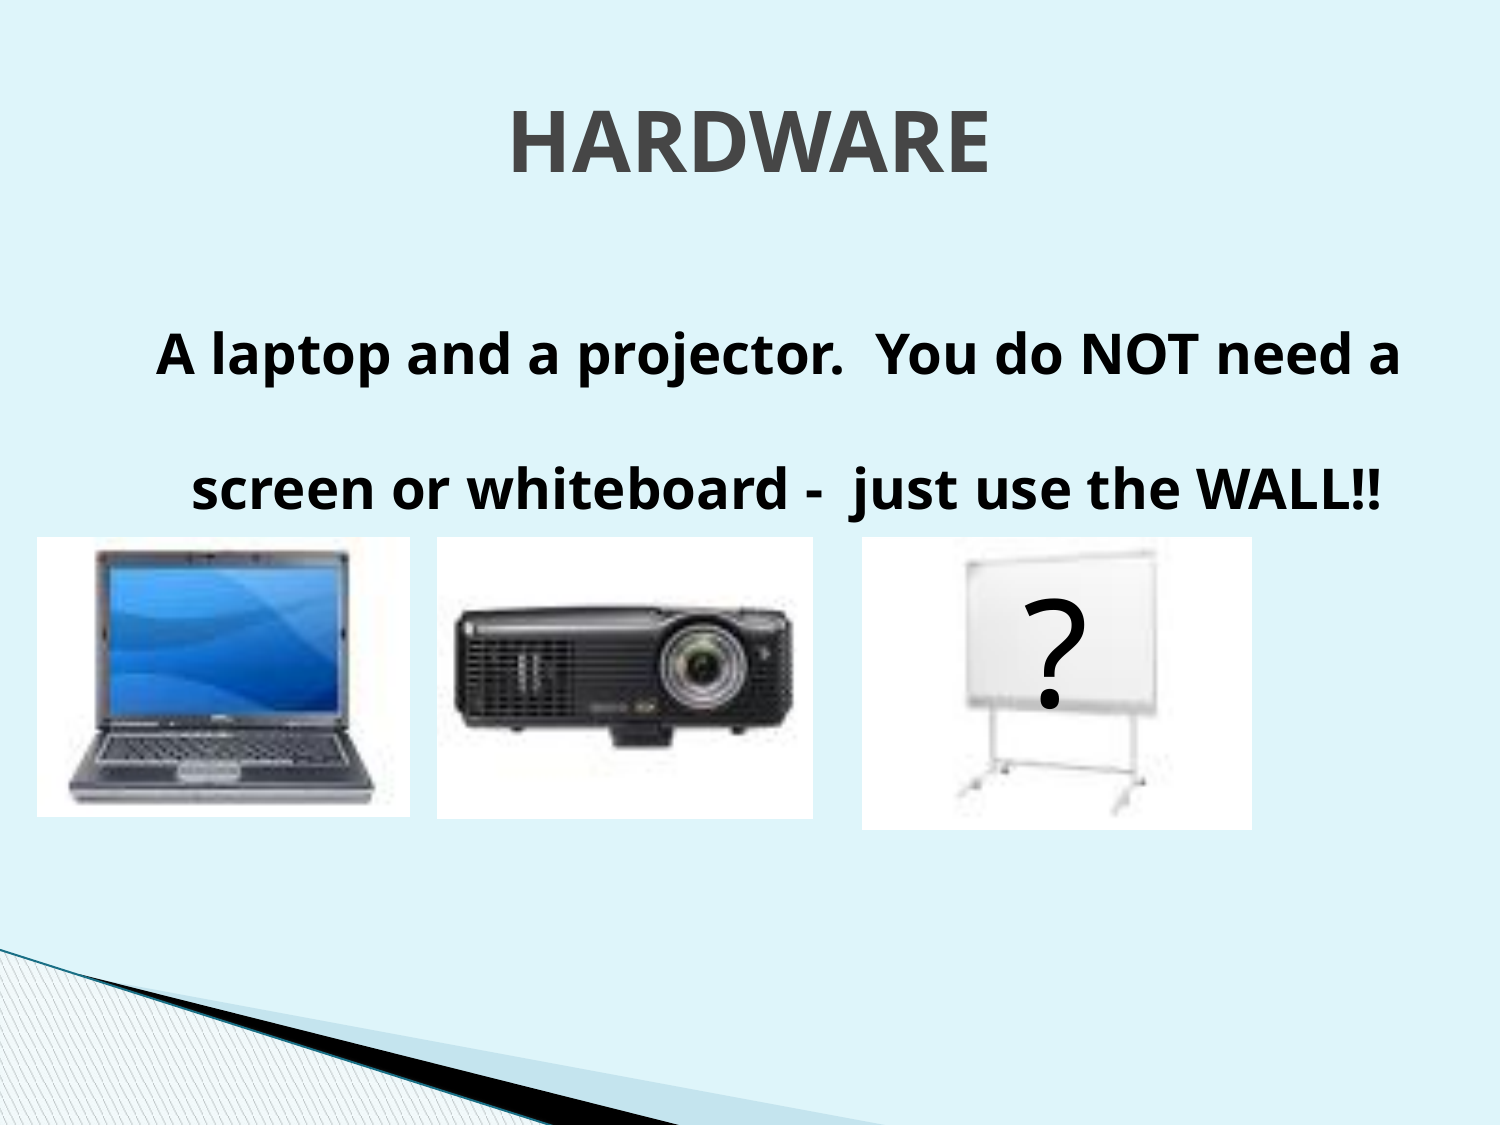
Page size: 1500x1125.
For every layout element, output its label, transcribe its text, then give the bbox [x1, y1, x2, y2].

list A laptop and a projector. You do NOT need a screen or whiteboard - just use the WALL!! [75, 243, 1425, 986]
picture [37, 537, 411, 817]
title HARDWARE [75, 45, 1425, 233]
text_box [862, 537, 1252, 830]
picture [437, 537, 813, 820]
